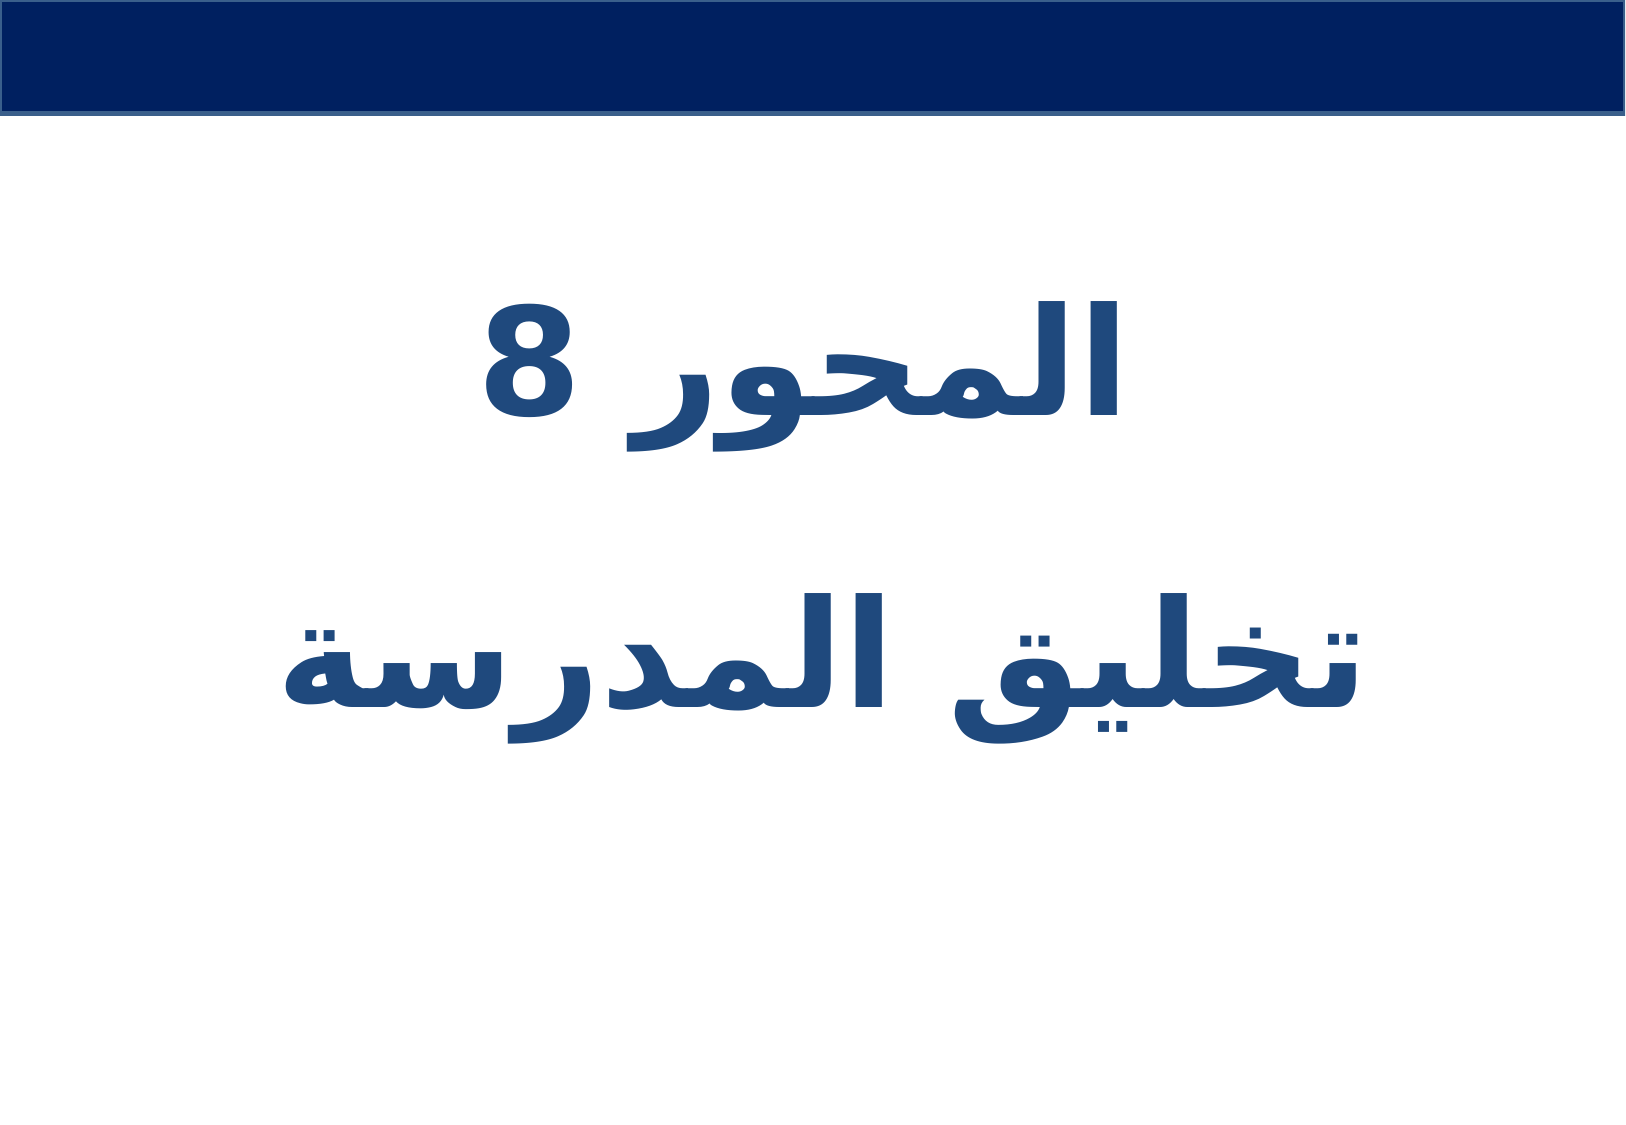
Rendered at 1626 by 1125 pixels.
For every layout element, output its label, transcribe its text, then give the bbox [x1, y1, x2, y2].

text_box المحور 8 تخليق المدرسة [101, 292, 1545, 745]
